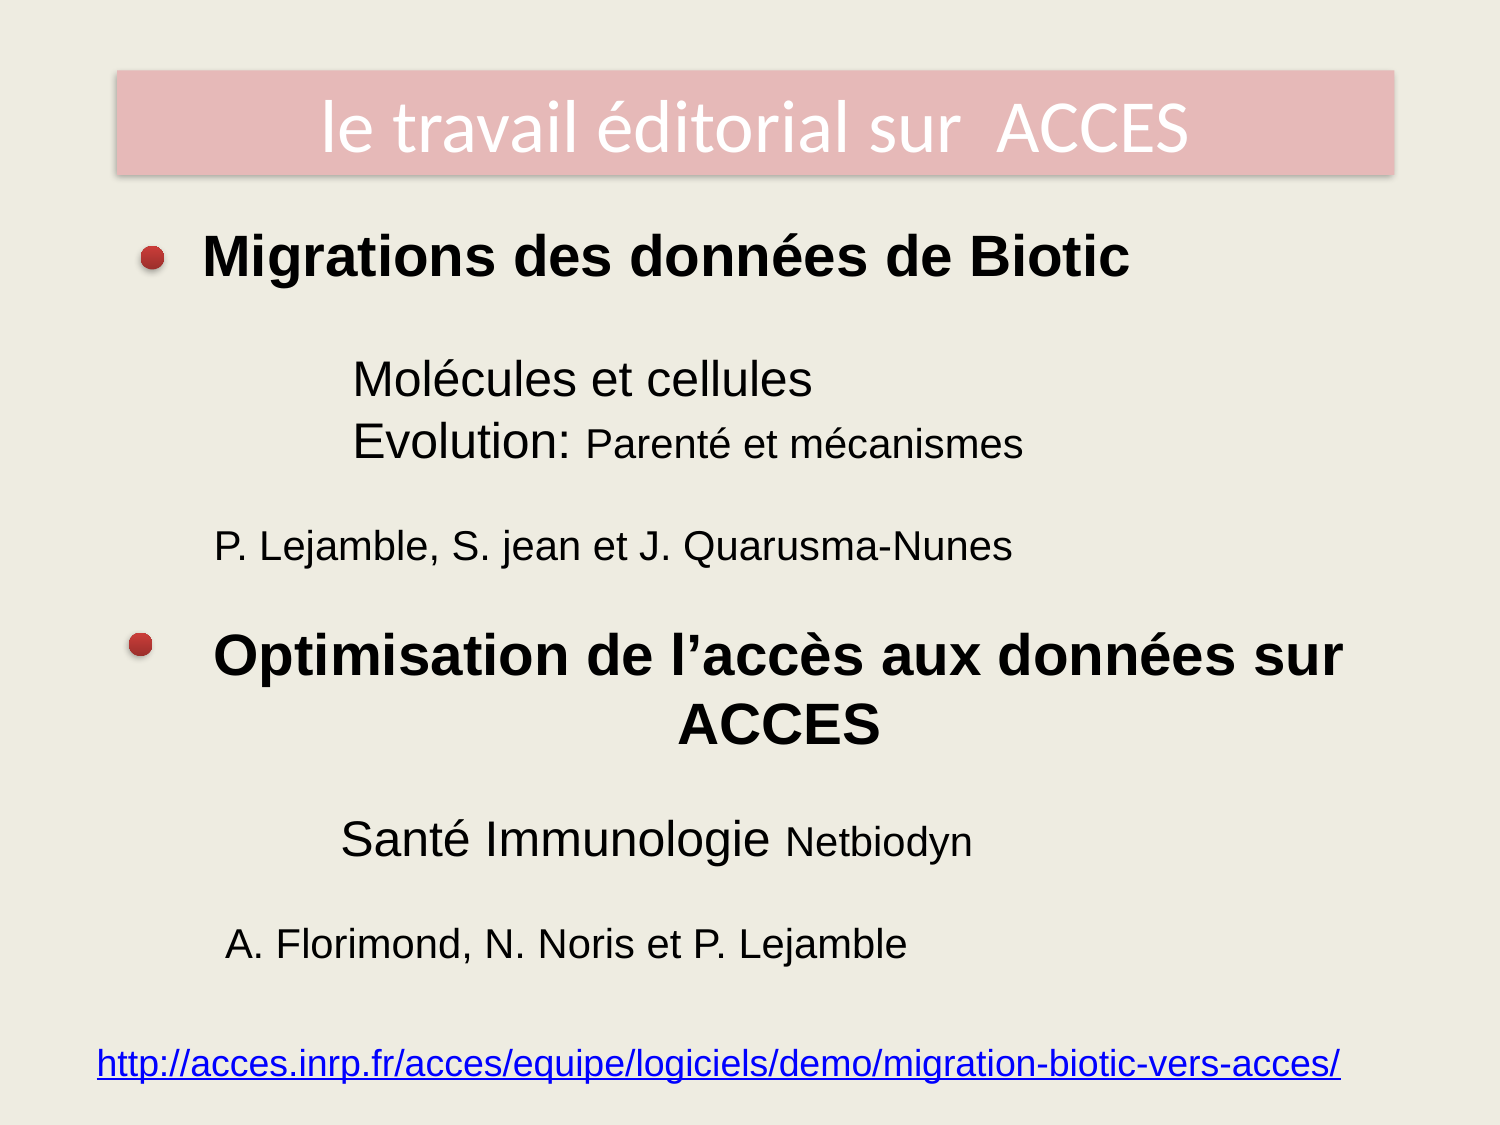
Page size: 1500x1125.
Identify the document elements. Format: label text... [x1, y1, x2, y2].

text_box Migrations des données de Biotic Molécules et cellules Evolution: Parenté et mécanismes P. Lejamble, S. jean et J. Quarusma-Nunes [187, 210, 1313, 576]
text_box le travail éditorial sur ACCES [116, 70, 1395, 176]
text_box [140, 246, 165, 270]
text_box [128, 632, 153, 657]
text_box http://acces.inrp.fr/acces/equipe/logiciels/demo/migration-biotic-vers-acces/ [81, 1031, 1430, 1091]
text_box Optimisation de l’accès aux données sur ACCES Santé Immunologie Netbiodyn A. Florimond, N. Noris et P. Lejamble [175, 609, 1383, 1031]
